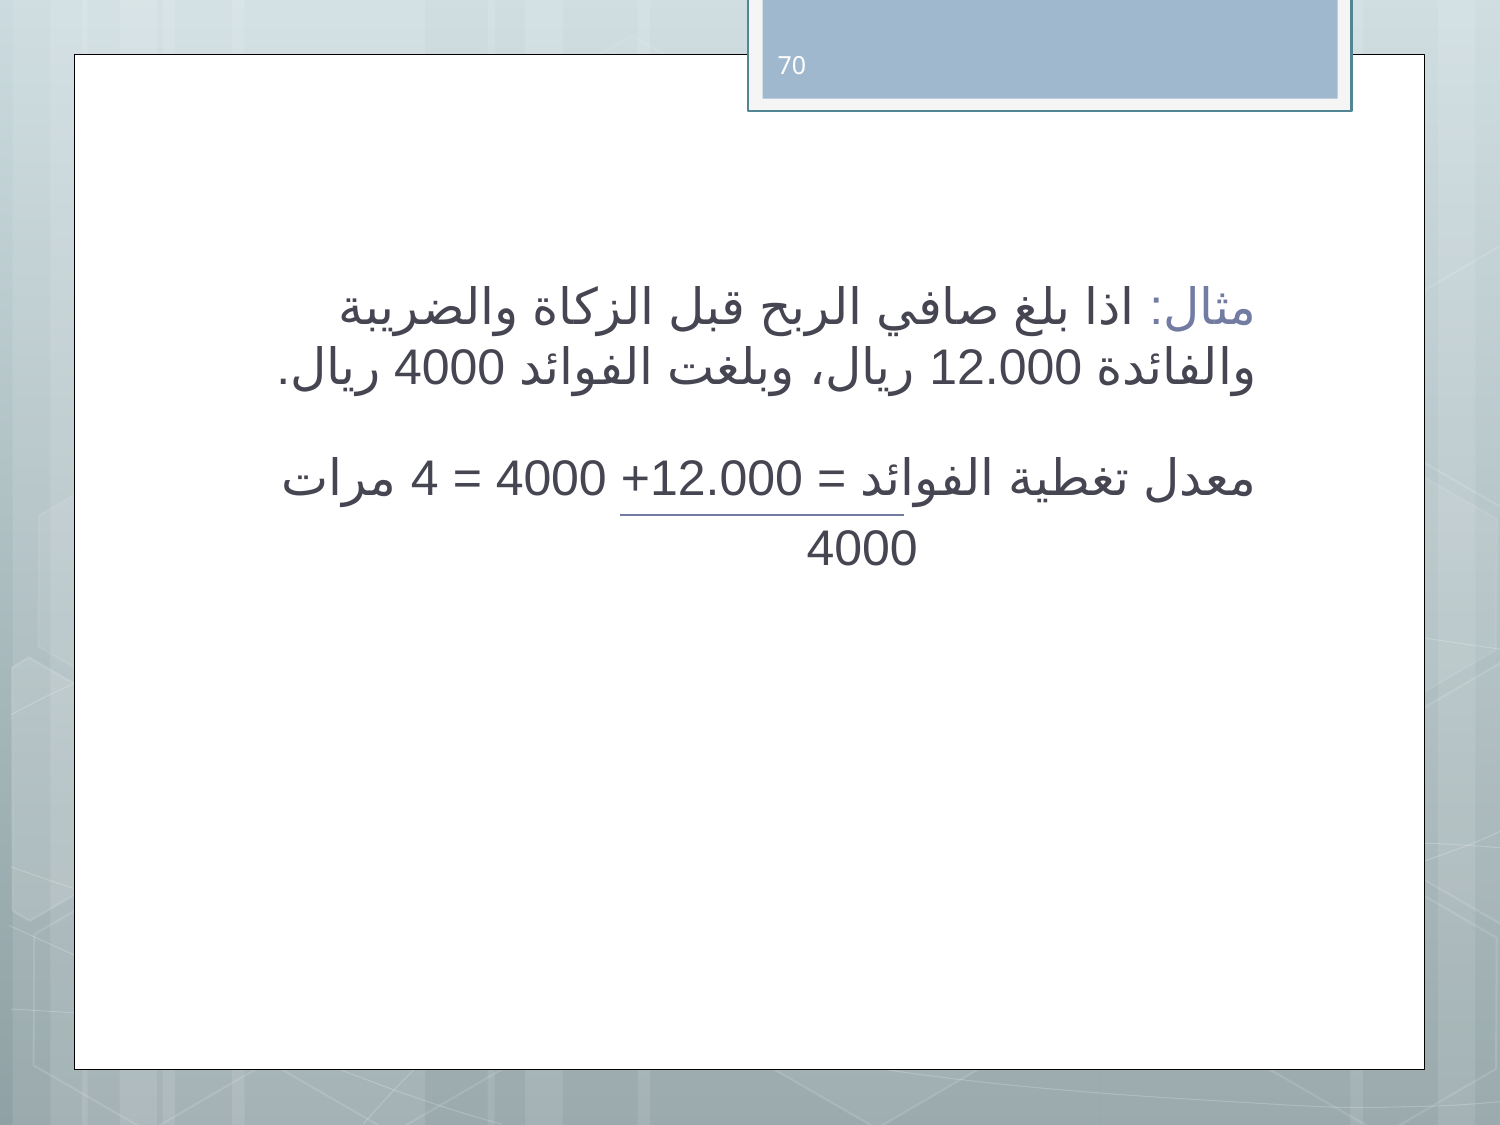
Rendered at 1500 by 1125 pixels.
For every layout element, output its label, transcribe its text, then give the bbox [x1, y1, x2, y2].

slide_number 70 [762, 36, 982, 97]
list مثال: اذا بلغ صافي الربح قبل الزكاة والضريبة والفائدة 12.000 ريال، وبلغت الفوائد 4000 ريال. معدل تغطية الفوائد = 12.000+ 4000 = 4 مرات 4000 [171, 267, 1283, 843]
